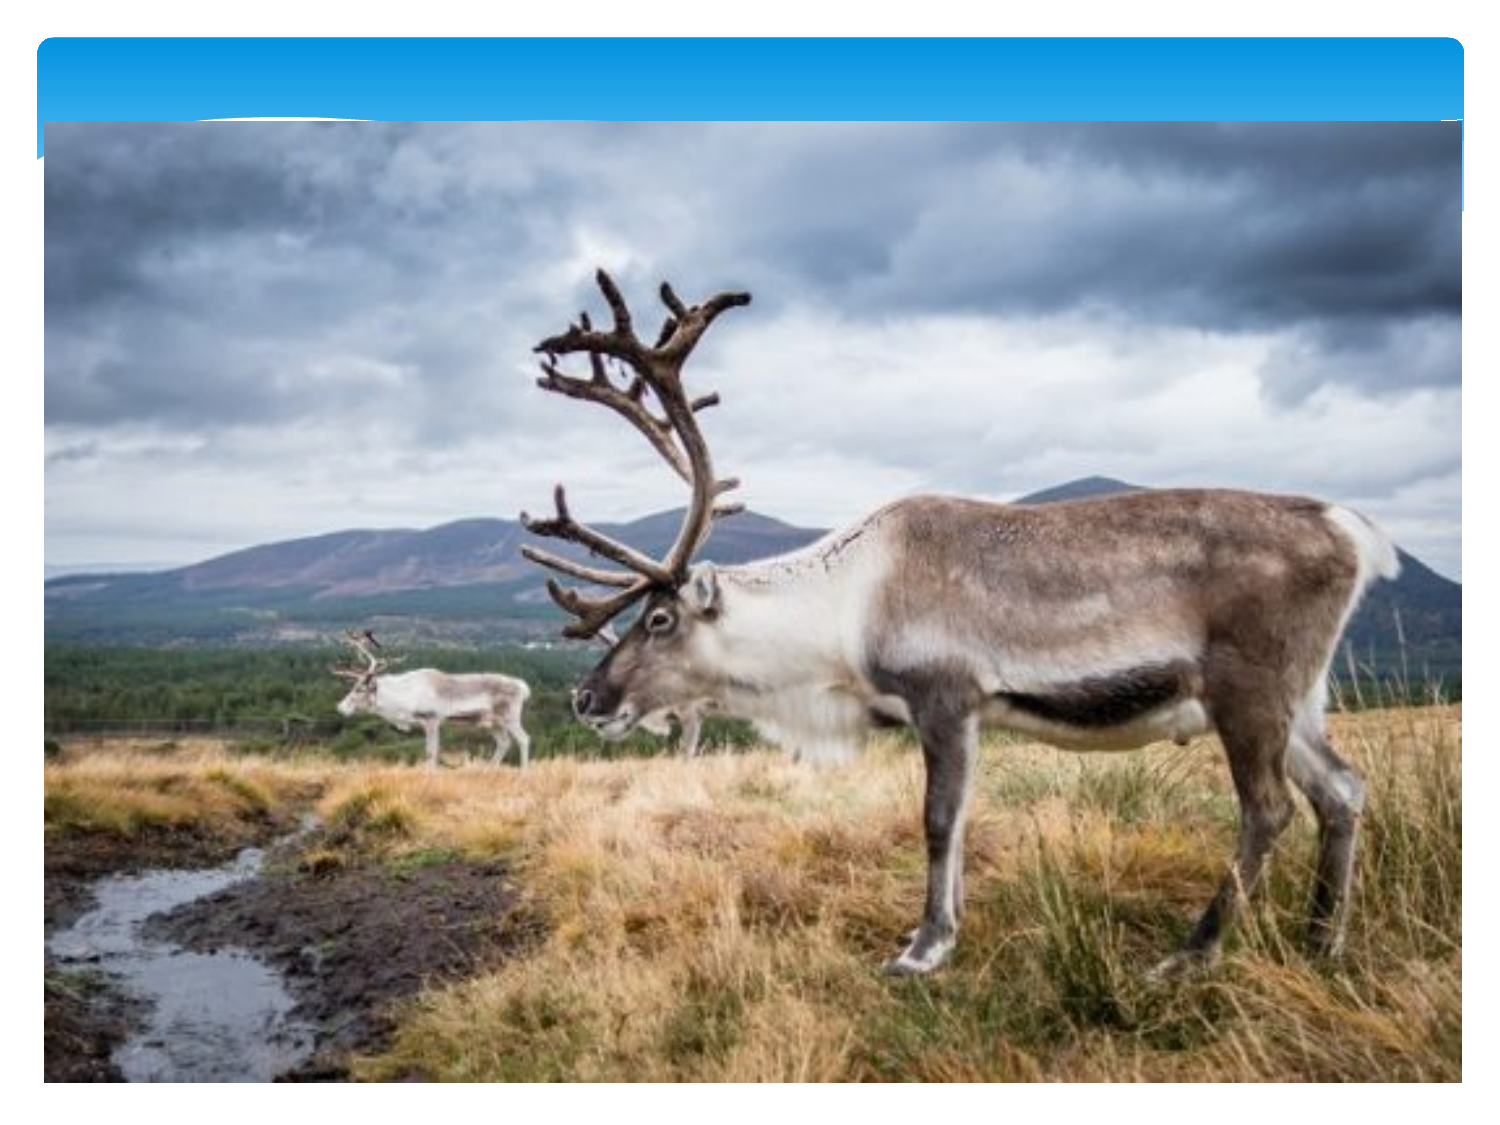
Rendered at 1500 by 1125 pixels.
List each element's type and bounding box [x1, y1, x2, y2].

picture [44, 121, 1463, 1083]
